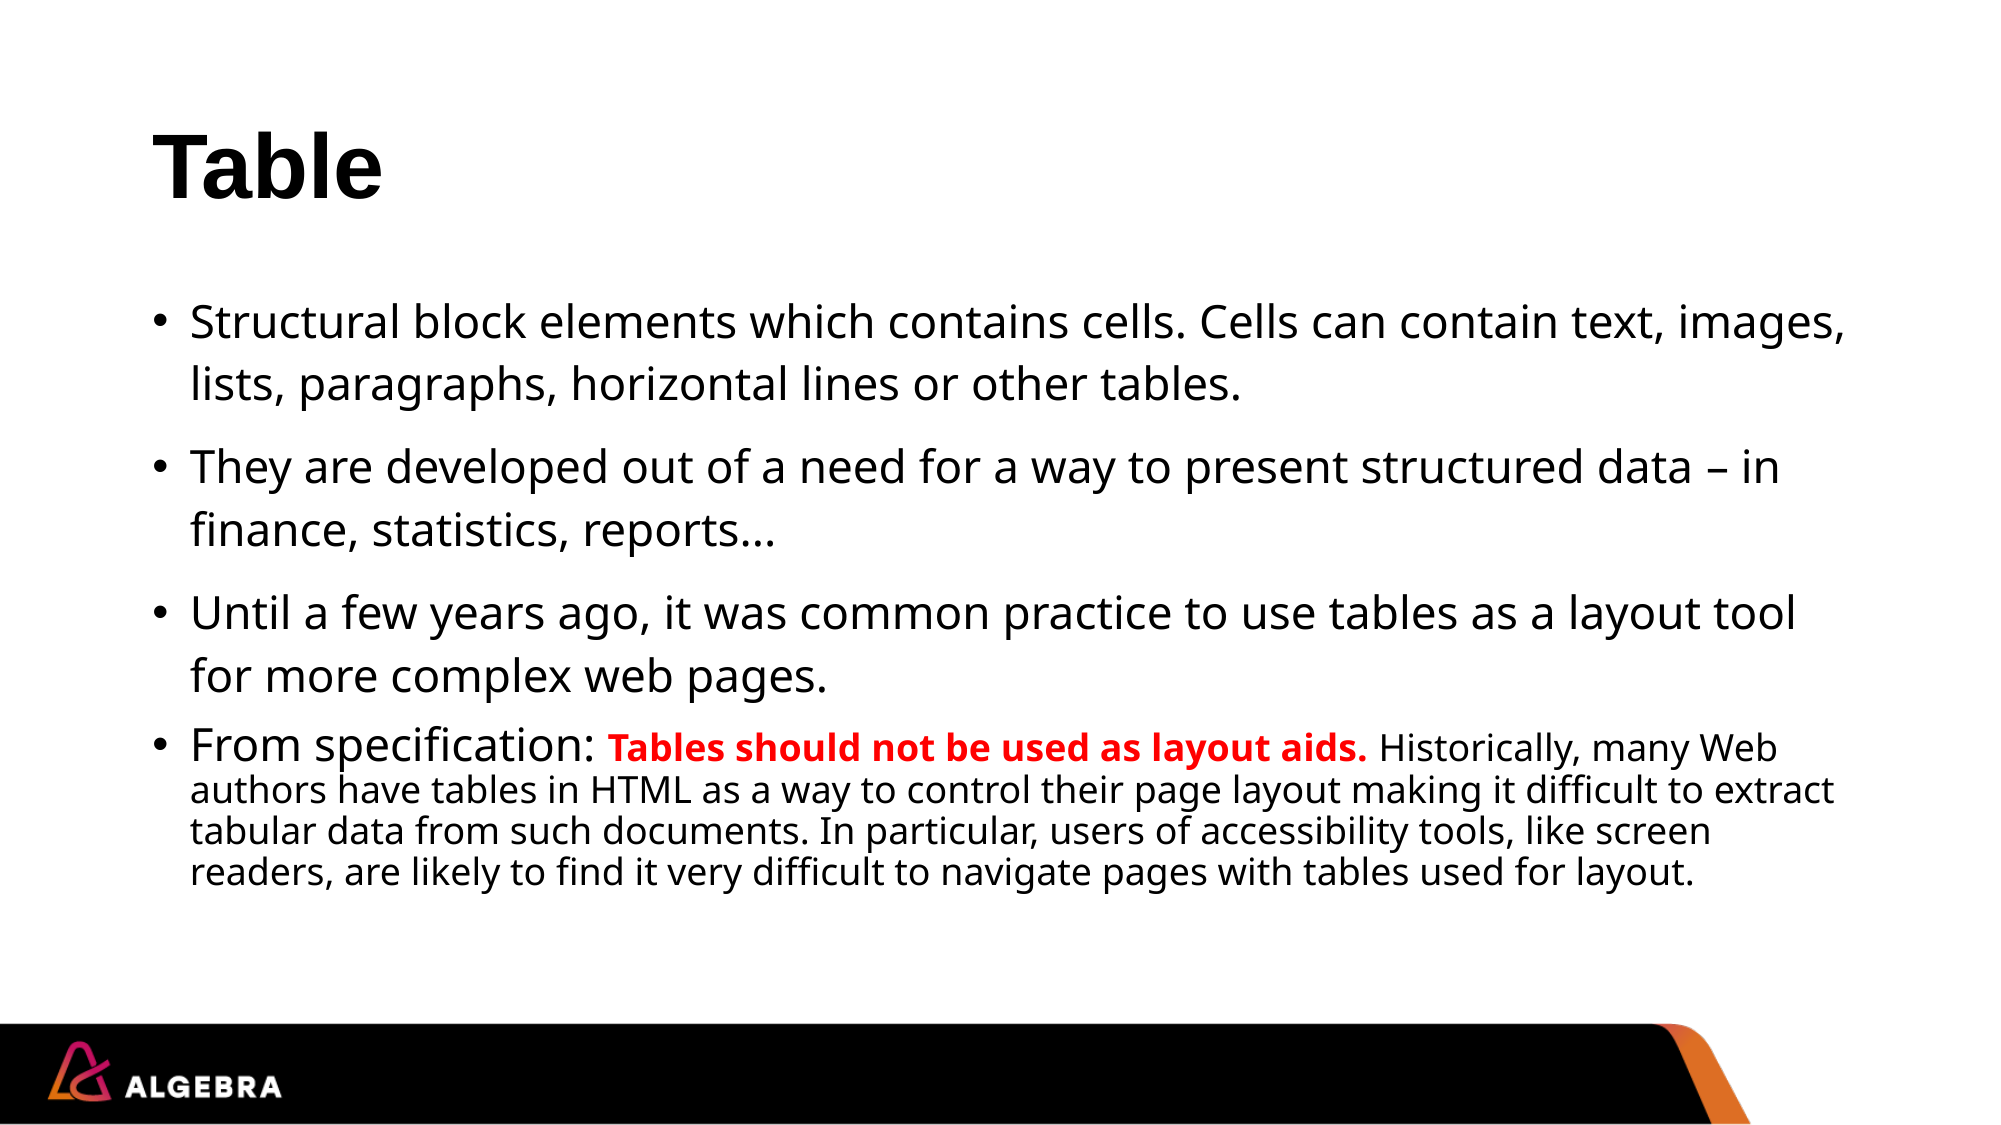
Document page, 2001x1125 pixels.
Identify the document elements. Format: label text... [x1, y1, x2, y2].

title Table [137, 59, 1863, 277]
list Structural block elements which contains cells. Cells can contain text, images, lists, paragraphs, horizontal lines or other tables. They are developed out of a need for a way to present structured data – in finance, statistics, reports... Until a few years ago, it was common practice to use tables as a layout tool for more complex web pages. From specification: Tables should not be used as layout aids. Historically, many Web authors have tables in HTML as a way to control their page layout making it difficult to extract tabular data from such documents. In particular, users of accessibility tools, like screen readers, are likely to find it very difficult to navigate pages with tables used for layout. [137, 277, 1863, 992]
picture [0, 1023, 1958, 1125]
